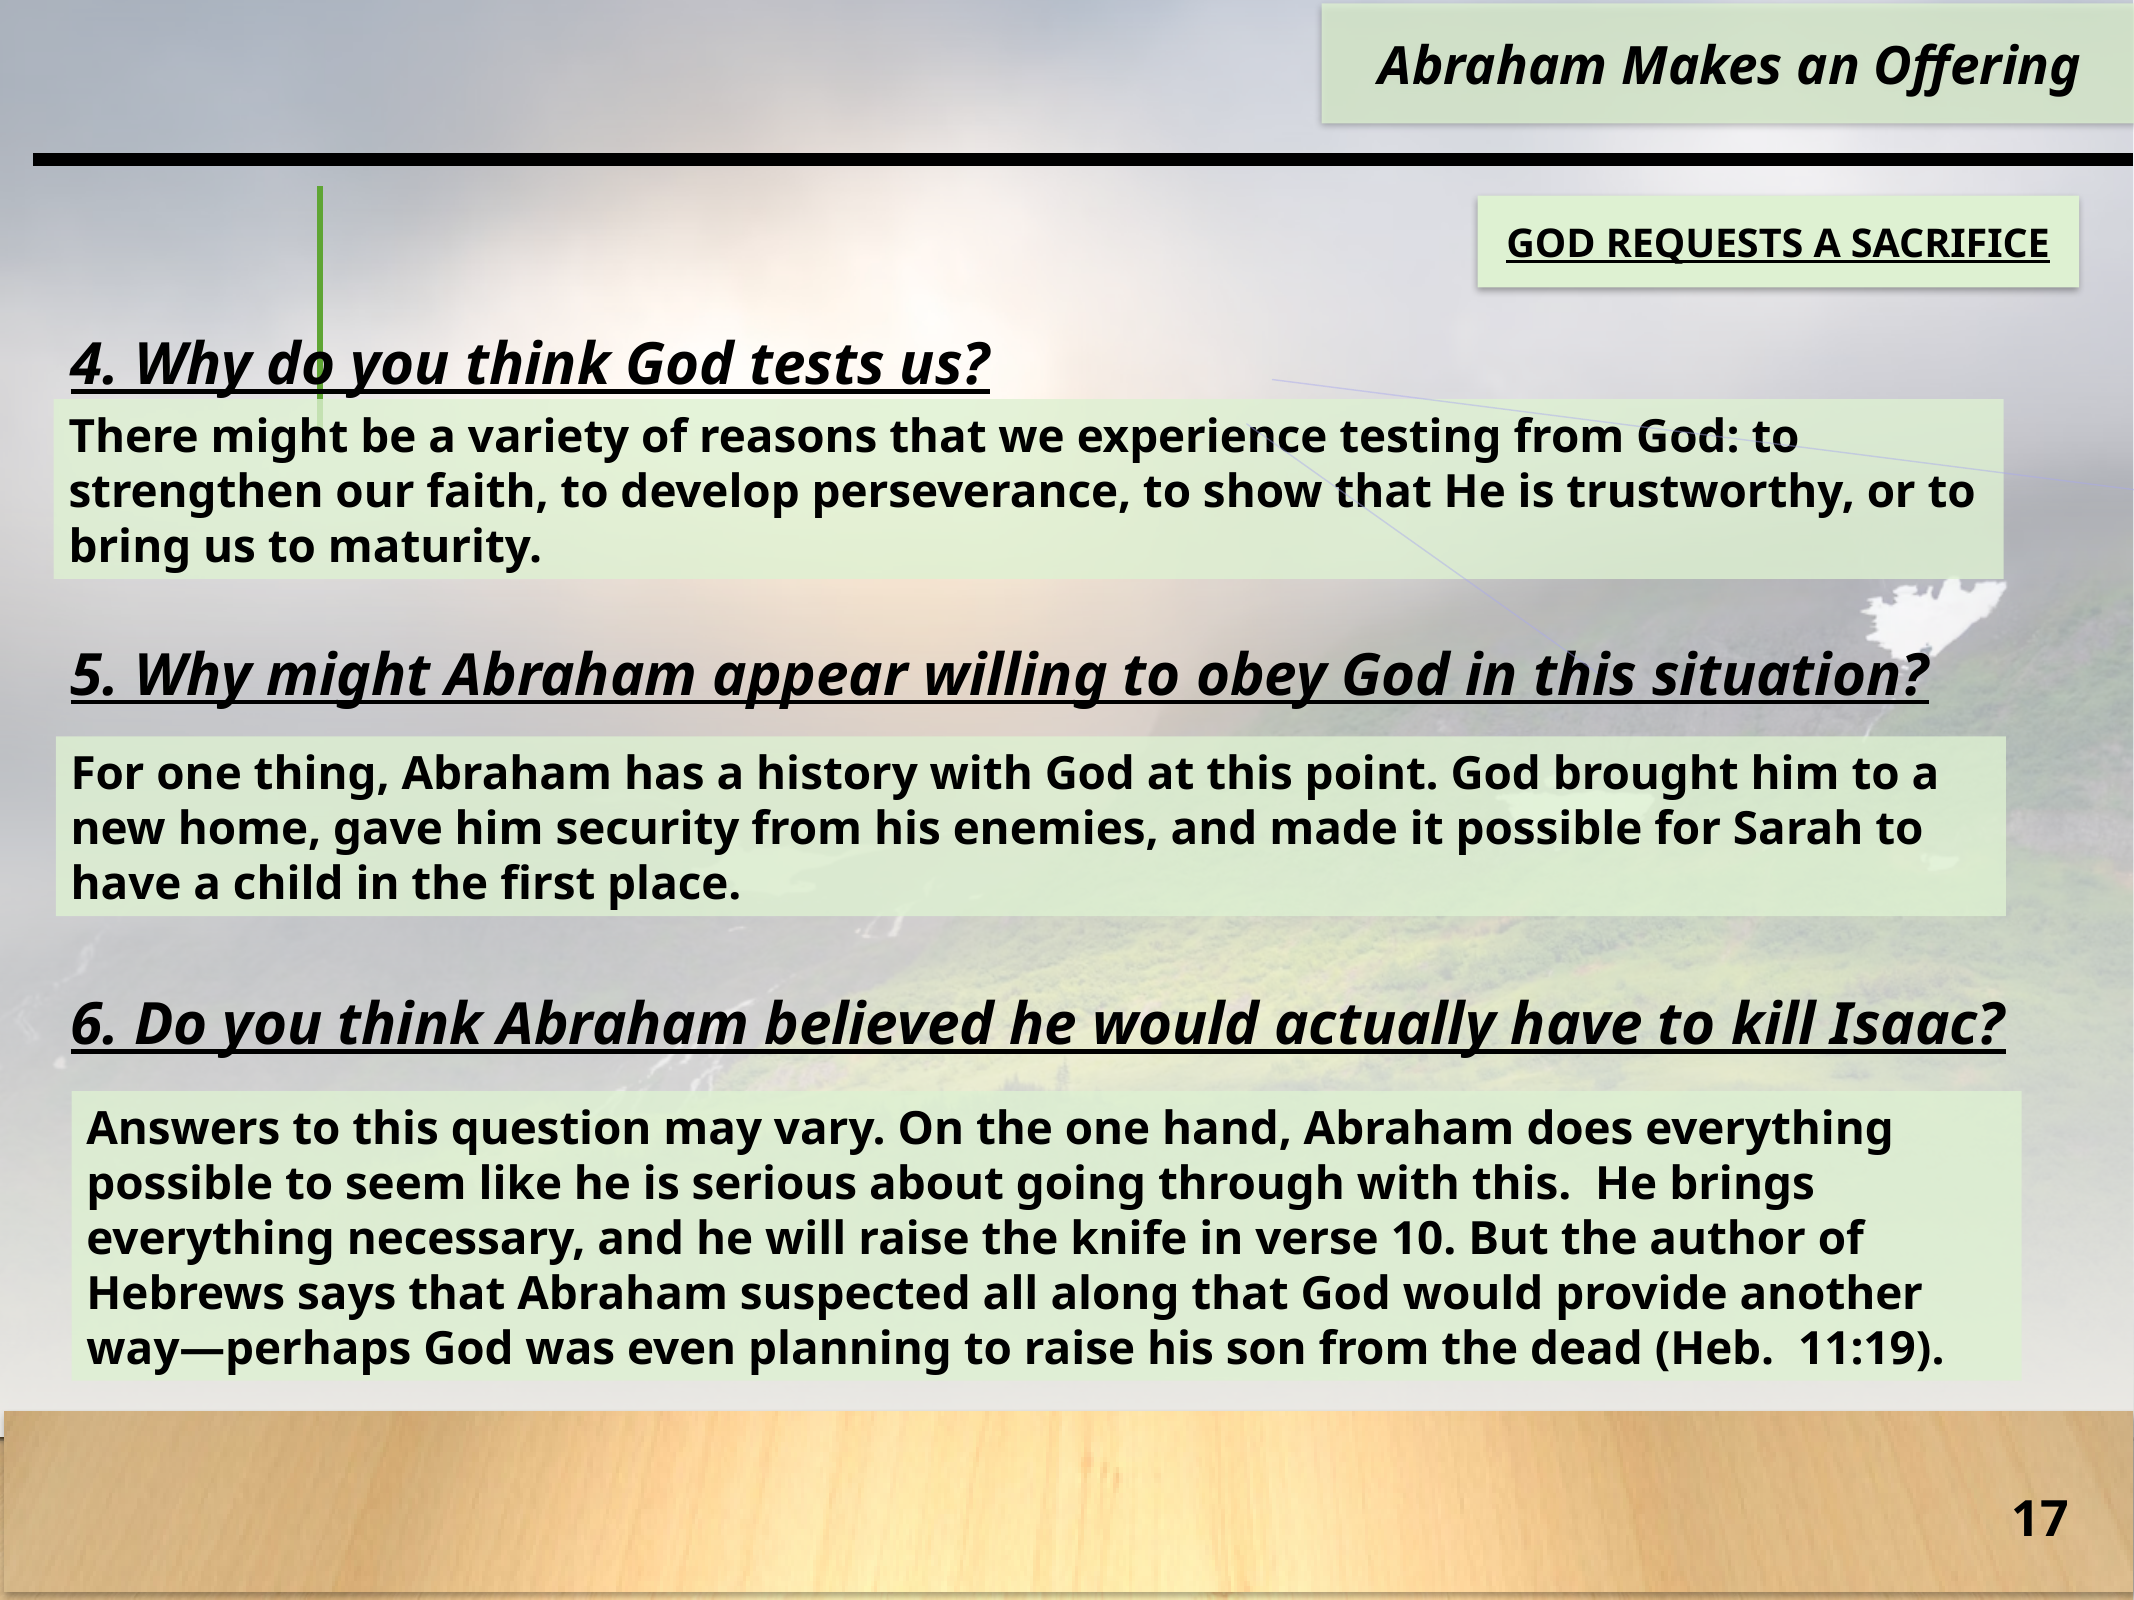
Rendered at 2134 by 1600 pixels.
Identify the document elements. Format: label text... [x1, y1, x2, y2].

text_box Answers to this question may vary. On the one hand, Abraham does everything possible to seem like he is serious about going through with this. He brings everything necessary, and he will raise the knife in verse 10. But the author of Hebrews says that Abraham suspected all along that God would provide another way—perhaps God was even planning to raise his son from the dead (Heb. 11:19). [71, 1091, 2022, 1381]
text_box GOD REQUESTS A SACRIFICE [1477, 195, 2080, 288]
text_box Abraham Makes an Offering [1321, 3, 2134, 124]
text_box 4. Why do you think God tests us? 5. Why might Abraham appear willing to obey God in this situation? 6. Do you think Abraham believed he would actually have to kill Isaac? [55, 319, 2111, 1064]
text_box There might be a variety of reasons that we experience testing from God: to strengthen our faith, to develop perseverance, to show that He is trustworthy, or to bring us to maturity. [53, 399, 2004, 579]
picture [0, 1411, 2134, 1600]
text_box For one thing, Abraham has a history with God at this point. God brought him to a new home, gave him security from his enemies, and made it possible for Sarah to have a child in the first place. [55, 736, 2006, 917]
